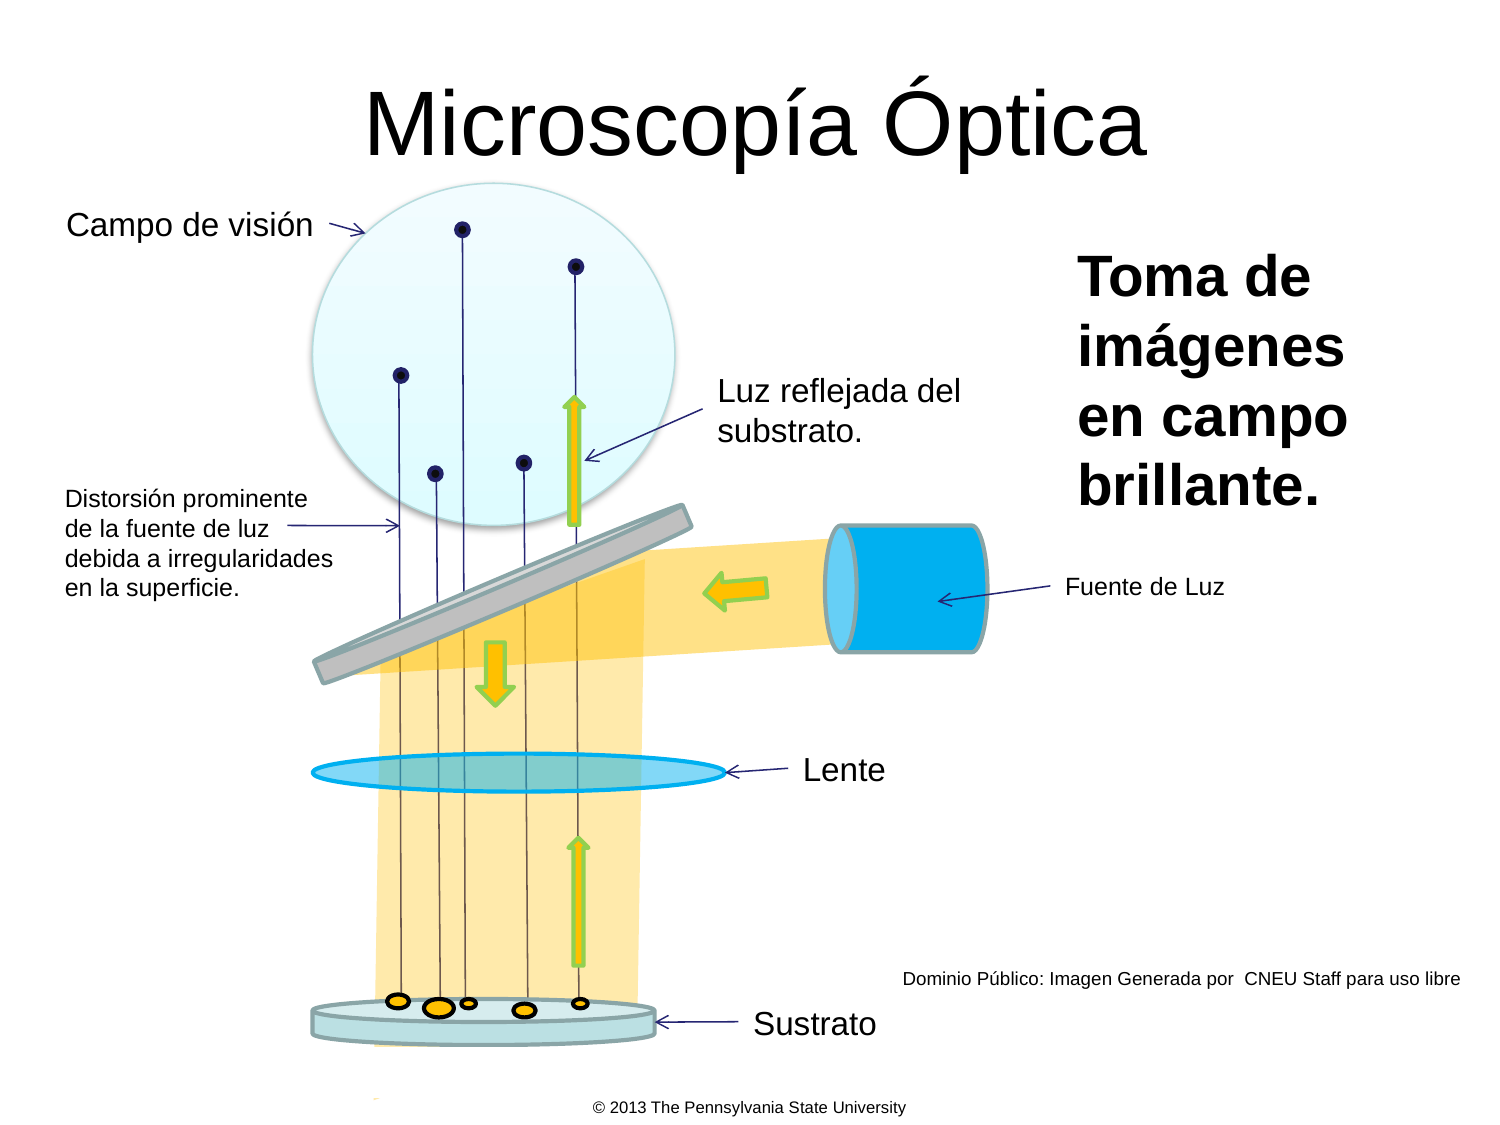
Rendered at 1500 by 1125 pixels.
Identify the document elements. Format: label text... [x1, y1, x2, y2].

text_box Dominio Público: Imagen Generada por CNEU Staff para uso libre [1441, 959, 1500, 997]
title Microscopía Óptica [80, 25, 1432, 181]
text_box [49, 182, 1438, 1096]
